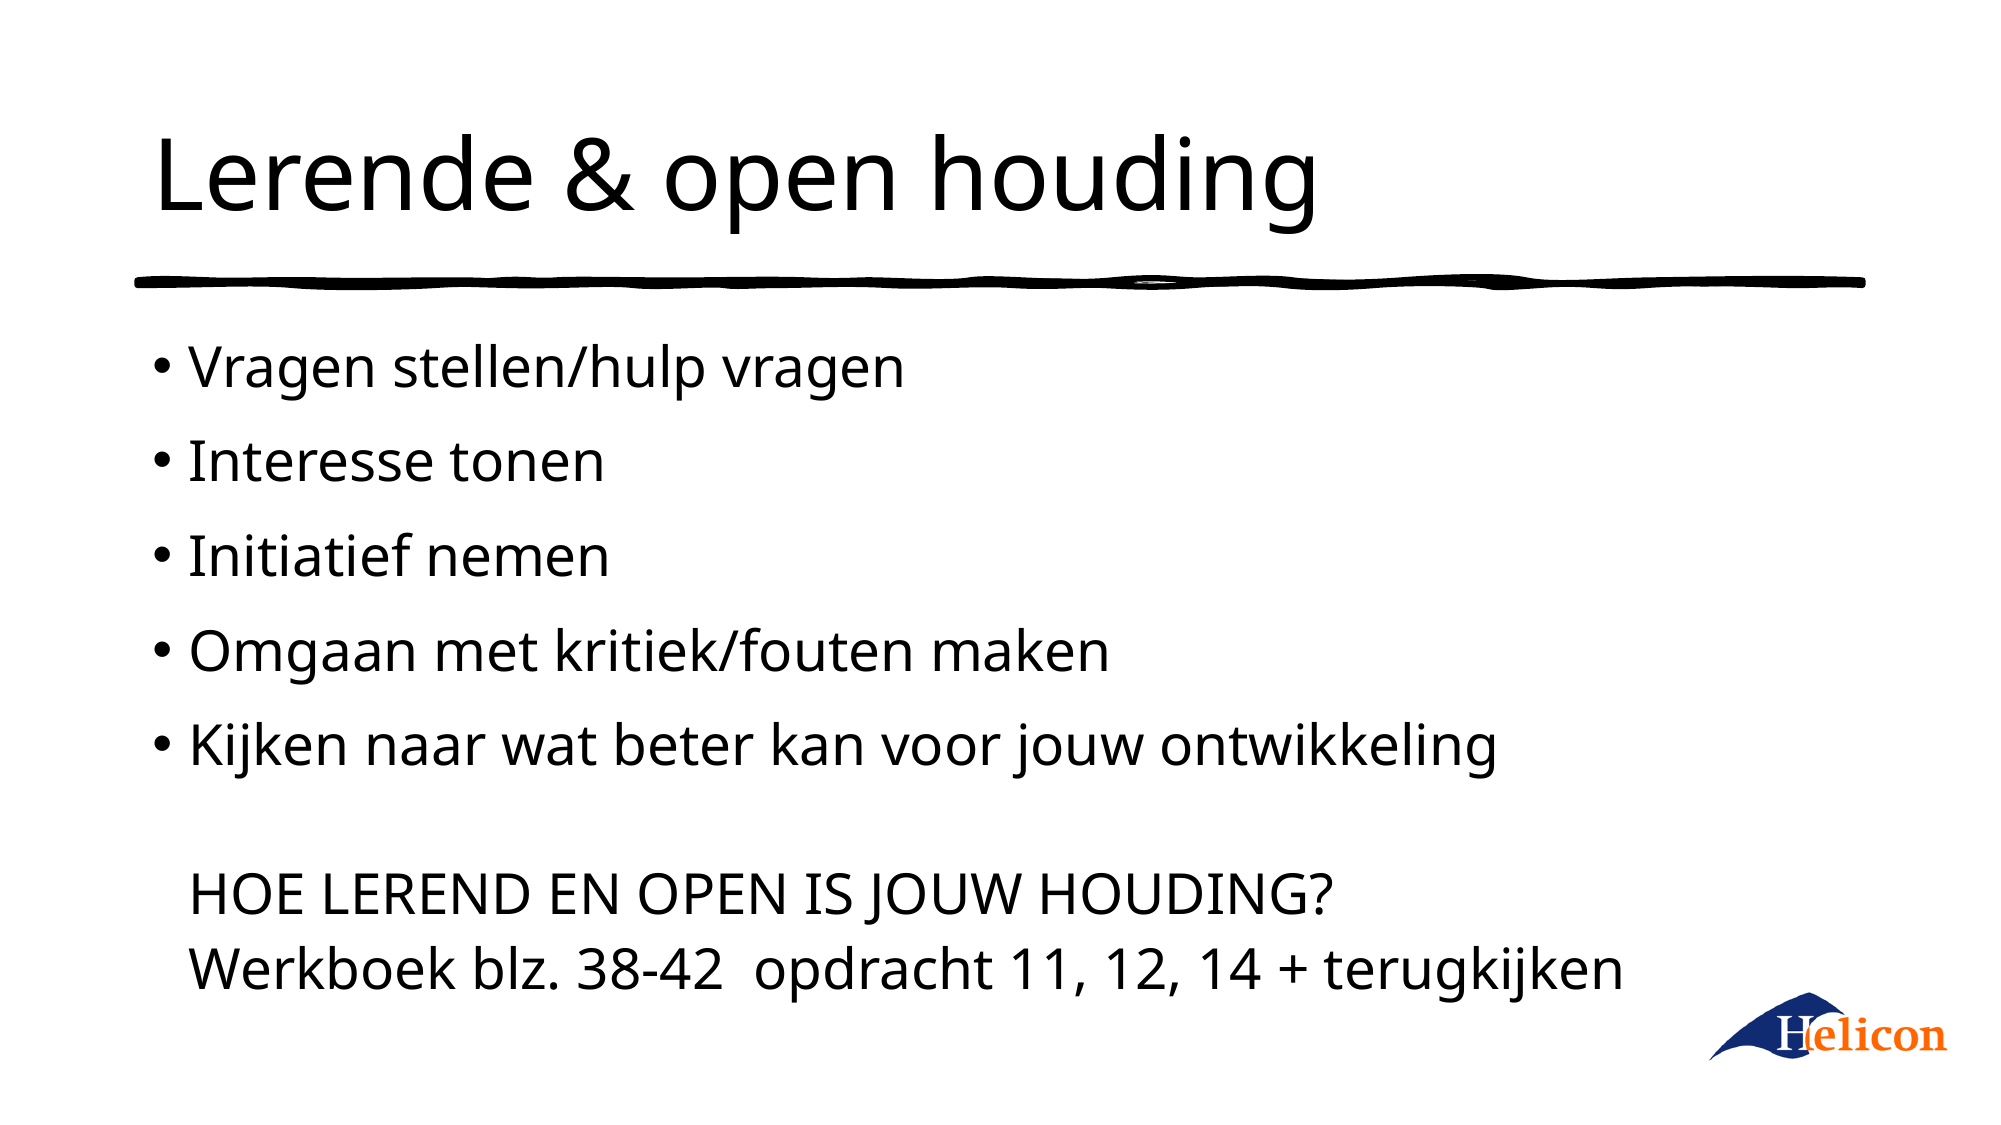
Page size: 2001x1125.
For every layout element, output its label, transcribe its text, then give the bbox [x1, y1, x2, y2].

list Vragen stellen/hulp vragen Interesse tonen Initiatief nemen Omgaan met kritiek/fouten maken Kijken naar wat beter kan voor jouw ontwikkeling HOE LEREND EN OPEN IS JOUW HOUDING? Werkboek blz. 38-42 opdracht 11, 12, 14 + terugkijken [137, 316, 1863, 1014]
title Lerende & open houding [137, 61, 1863, 280]
picture [1671, 952, 2000, 1125]
